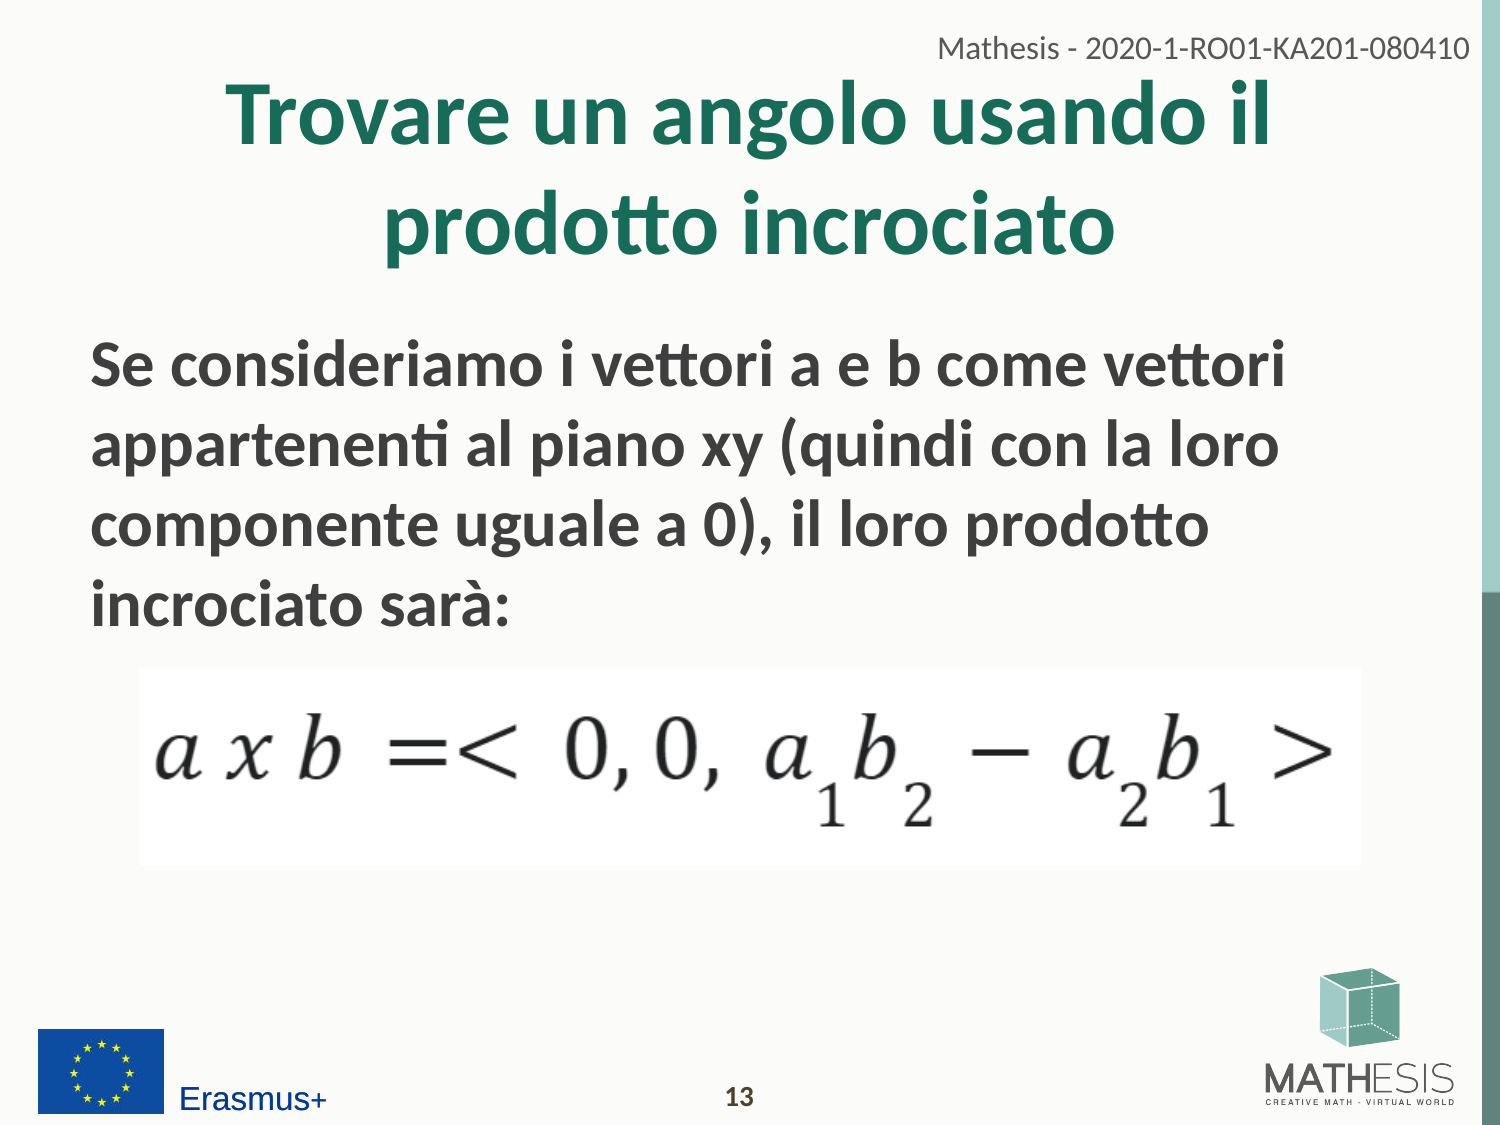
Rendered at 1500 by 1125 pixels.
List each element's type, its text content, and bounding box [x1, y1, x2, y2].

list Se consideriamo i vettori a e b come vettori appartenenti al piano xy (quindi con la loro componente uguale a 0), il loro prodotto incrociato sarà: [75, 312, 1425, 1055]
picture [38, 1029, 164, 1114]
title Trovare un angolo usando il prodotto incrociato [75, 45, 1425, 233]
picture [138, 668, 1362, 866]
